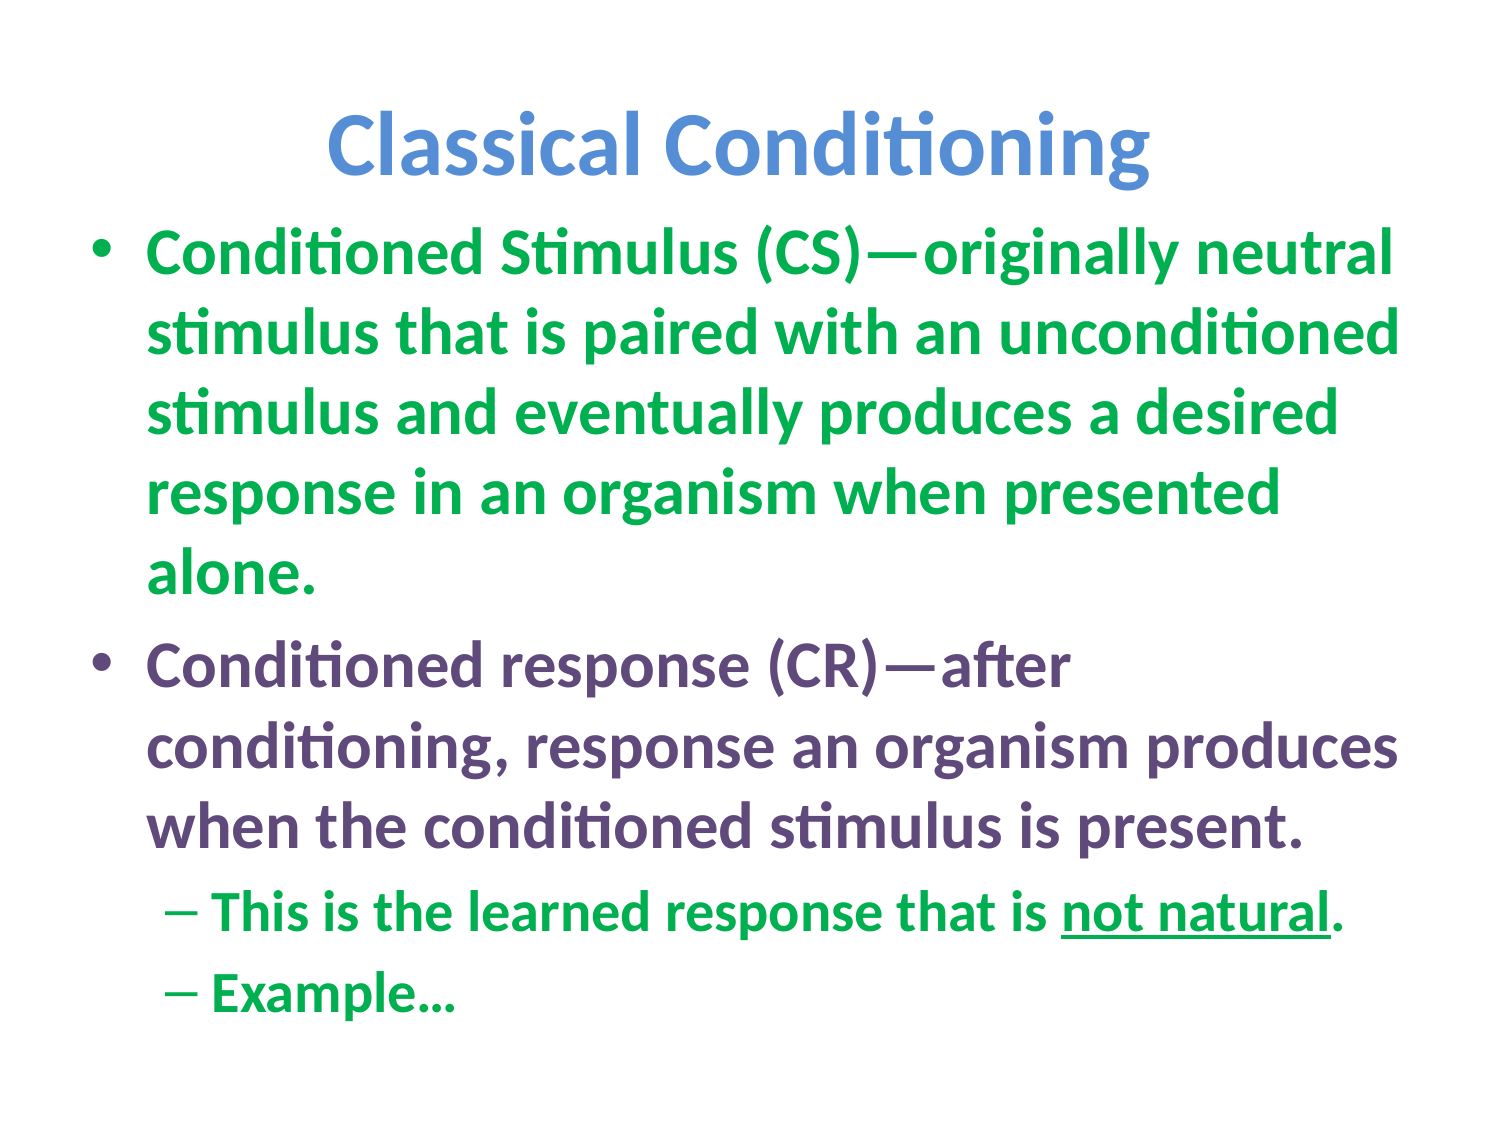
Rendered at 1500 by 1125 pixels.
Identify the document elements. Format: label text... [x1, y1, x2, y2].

title Classical Conditioning [75, 45, 1425, 200]
list Conditioned Stimulus (CS)—originally neutral stimulus that is paired with an unconditioned stimulus and eventually produces a desired response in an organism when presented alone. Conditioned response (CR)—after conditioning, response an organism produces when the conditioned stimulus is present. This is the learned response that is not natural. Example… [75, 200, 1425, 1035]
